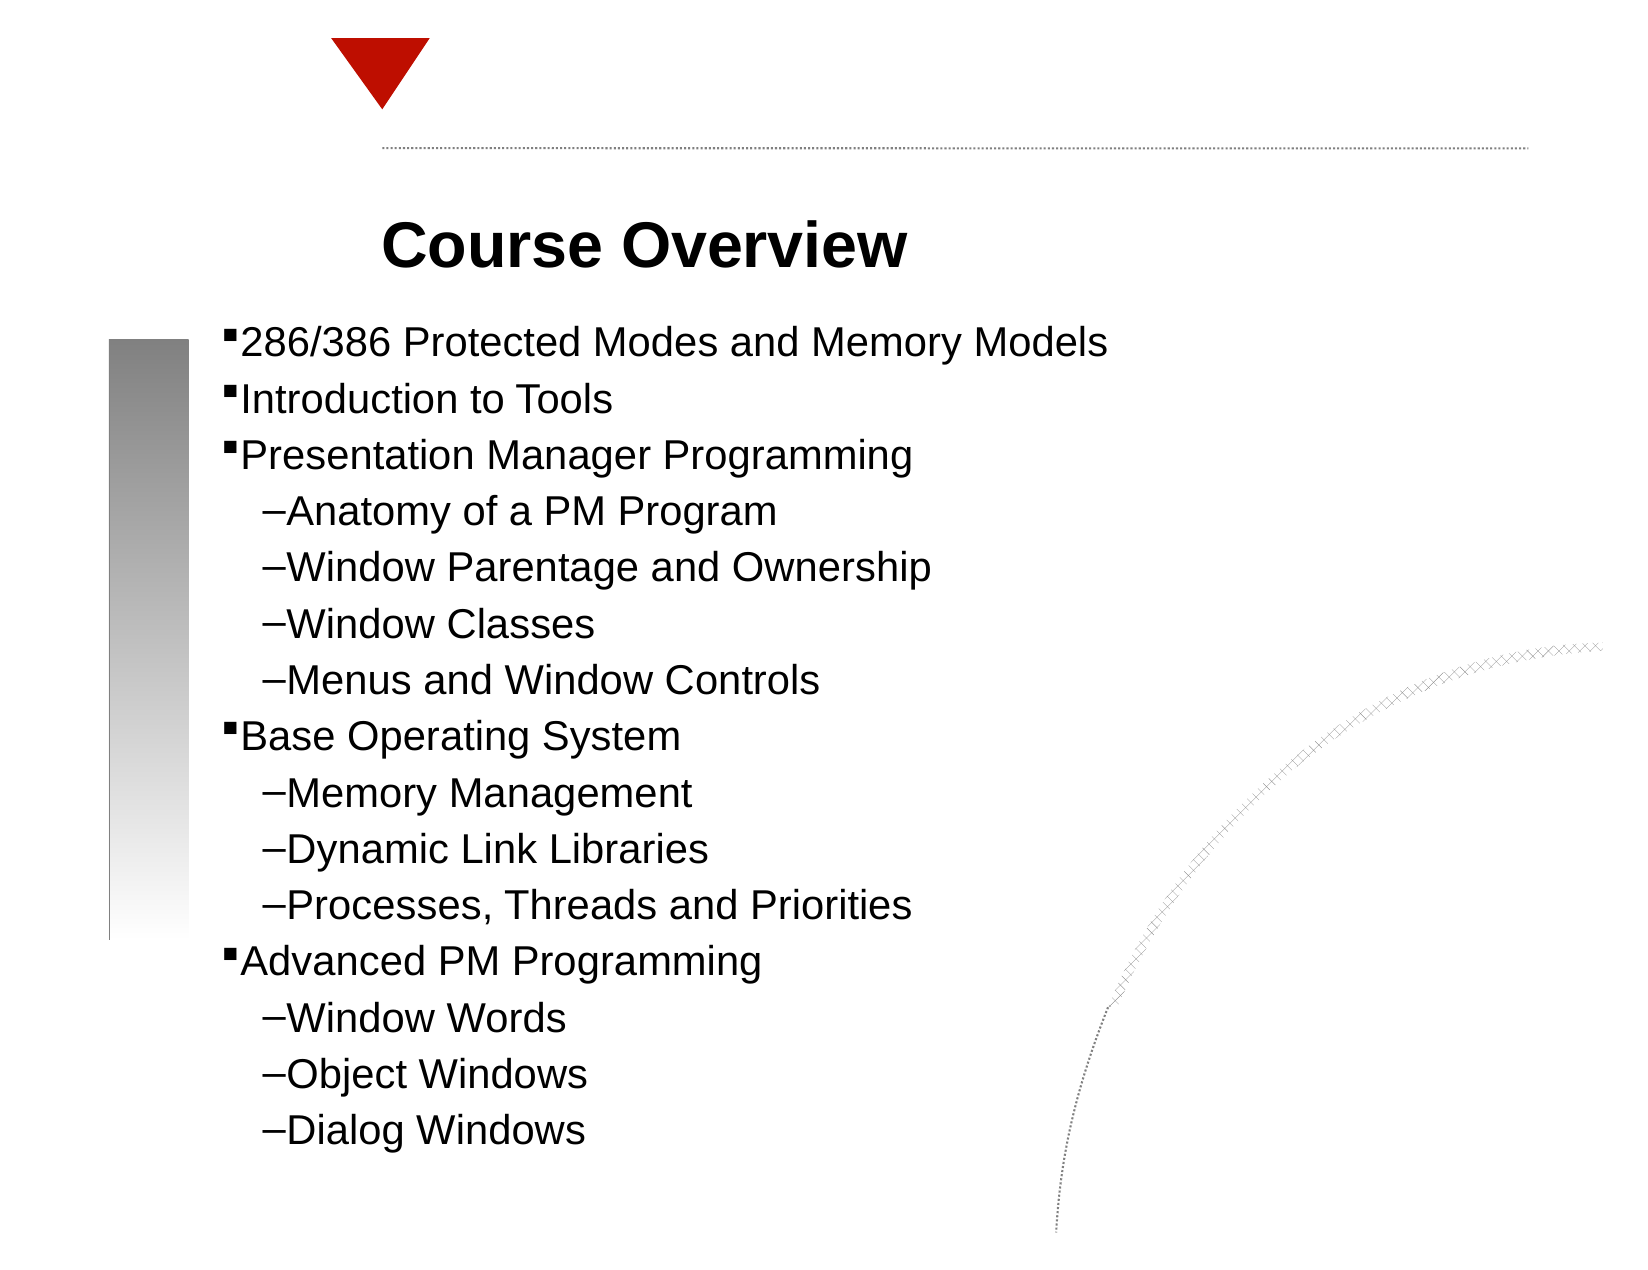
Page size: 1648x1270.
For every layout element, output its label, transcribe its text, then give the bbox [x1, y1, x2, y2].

text_box 286/386 Protected Modes and Memory Models Introduction to Tools Presentation Manager Programming Anatomy of a PM Program Window Parentage and Ownership Window Classes Menus and Window Controls Base Operating System Memory Management Dynamic Link Libraries Processes, Threads and Priorities Advanced PM Programming Window Words Object Windows Dialog Windows [220, 315, 1526, 1154]
text_box Course Overview [381, 202, 1533, 280]
